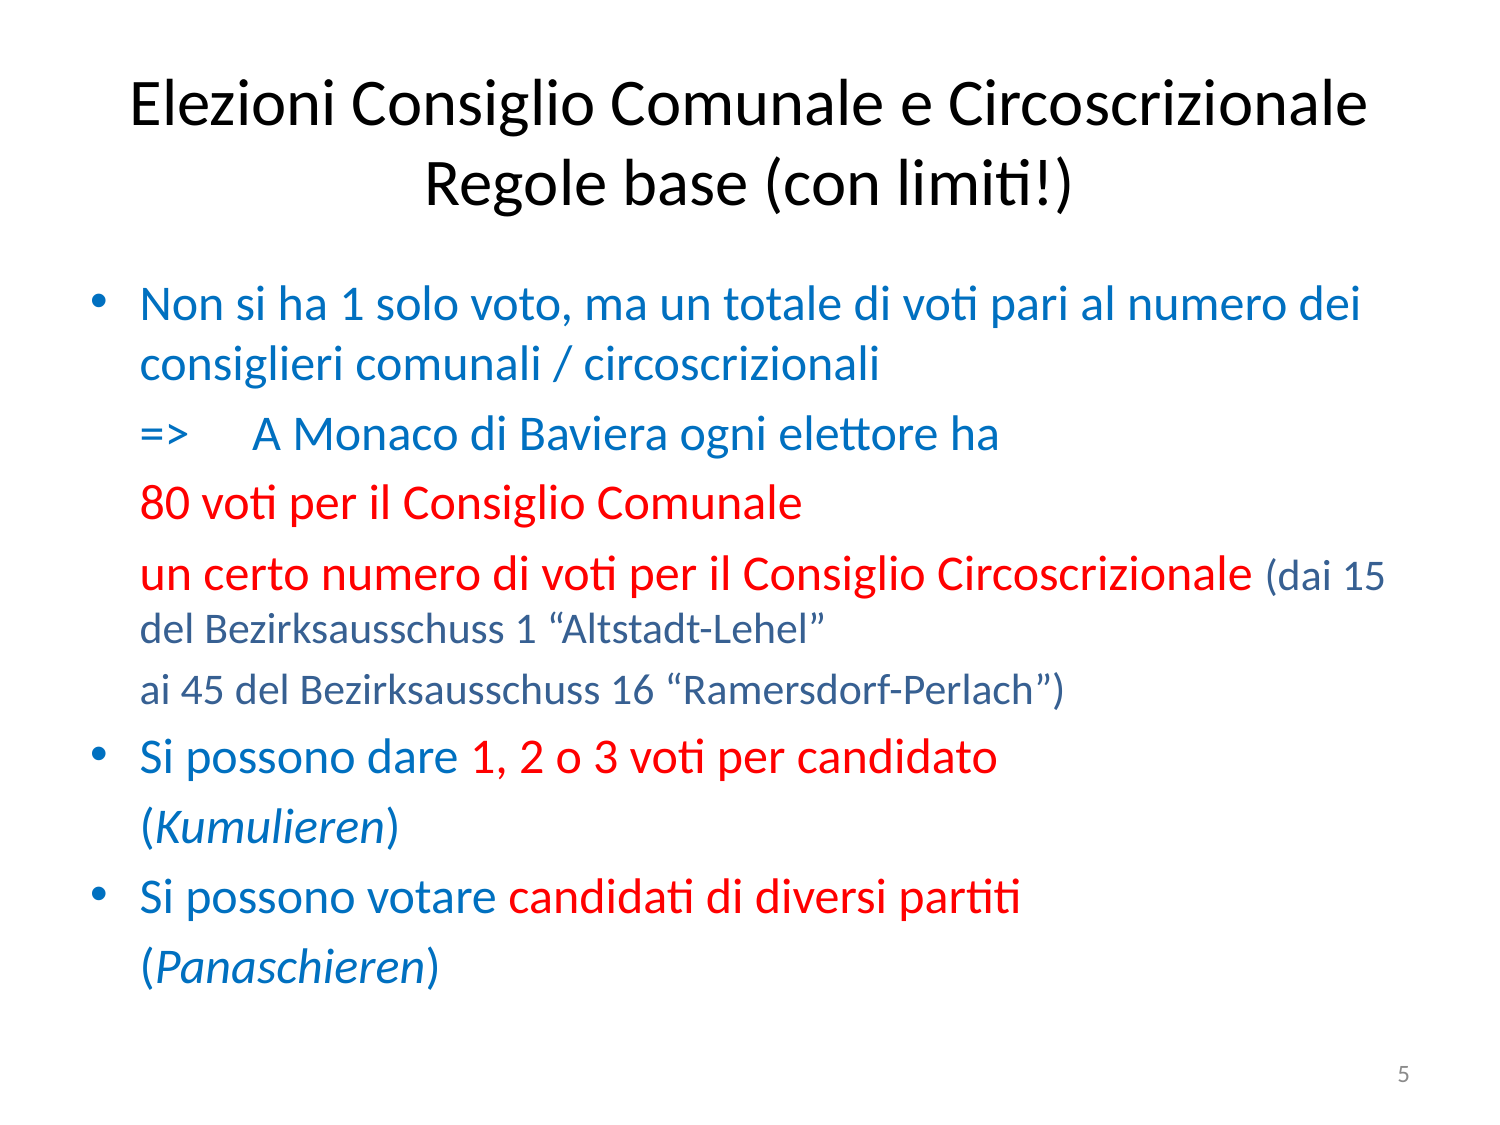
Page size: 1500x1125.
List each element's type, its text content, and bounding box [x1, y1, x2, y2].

title Elezioni Consiglio Comunale e Circoscrizionale Regole base (con limiti!) [75, 45, 1425, 233]
slide_number 5 [1074, 1042, 1425, 1103]
list Non si ha 1 solo voto, ma un totale di voti pari al numero dei consiglieri comunali / circoscrizionali => A Monaco di Baviera ogni elettore ha 80 voti per il Consiglio Comunale un certo numero di voti per il Consiglio Circoscrizionale (dai 15 del Bezirksausschuss 1 “Altstadt-Lehel” ai 45 del Bezirksausschuss 16 “Ramersdorf-Perlach”) Si possono dare 1, 2 o 3 voti per candidato (Kumulieren) Si possono votare candidati di diversi partiti (Panaschieren) [75, 262, 1425, 1005]
